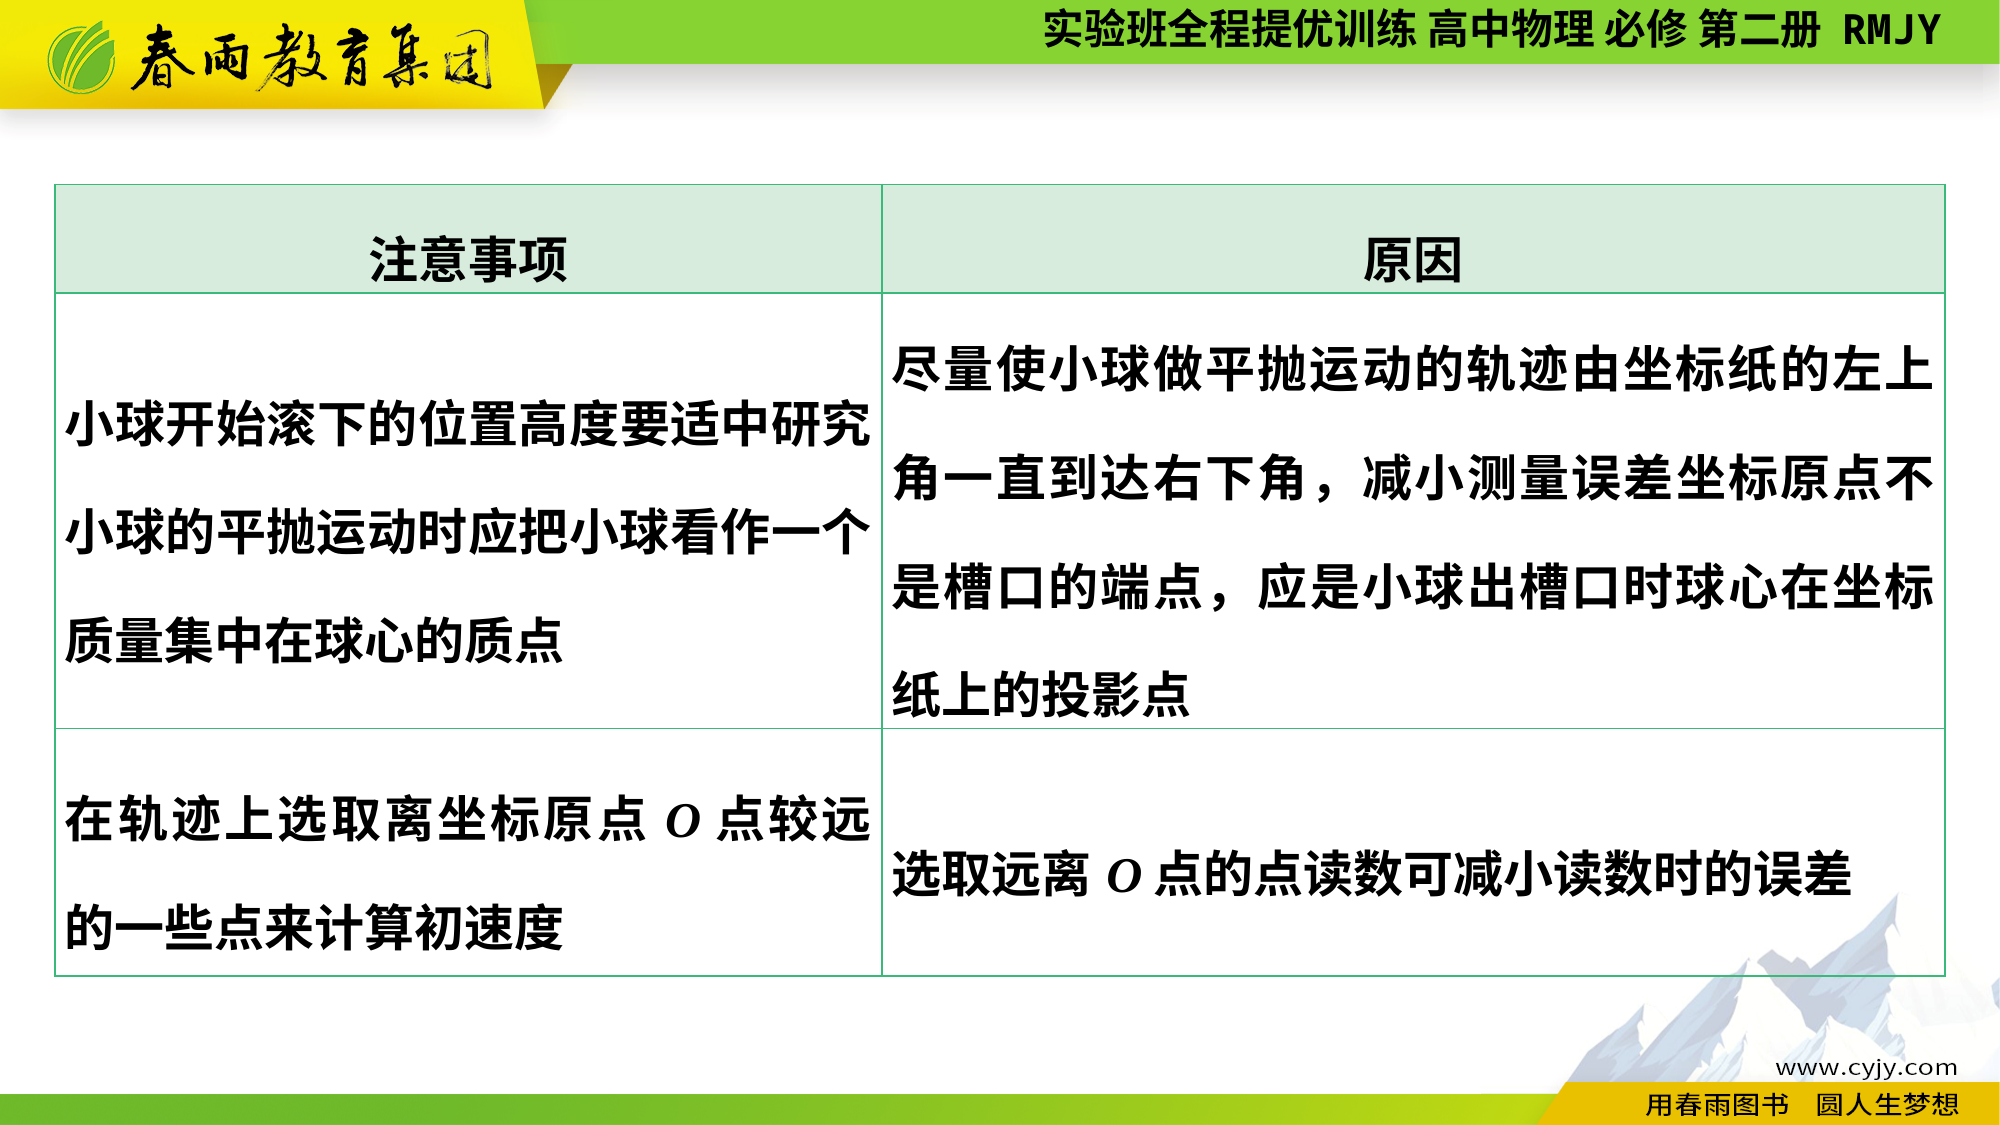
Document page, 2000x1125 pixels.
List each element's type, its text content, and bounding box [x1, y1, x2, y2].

picture [0, 0, 2000, 1125]
table_cell 在轨迹上选取离坐标原点O点较远的一些点来计算初速度 [56, 729, 881, 975]
table_cell 选取远离O点的点读数可减小读数时的误差 [883, 729, 1944, 975]
table_cell 小球开始滚下的位置高度要适中研究小球的平抛运动时应把小球看作一个质量集中在球心的质点 [56, 294, 881, 728]
table_header 原因 [883, 185, 1944, 292]
table_header 注意事项 [56, 185, 881, 292]
table_cell 尽量使小球做平抛运动的轨迹由坐标纸的左上角一直到达右下角，减小测量误差坐标原点不是槽口的端点，应是小球出槽口时球心在坐标纸上的投影点 [883, 294, 1944, 728]
